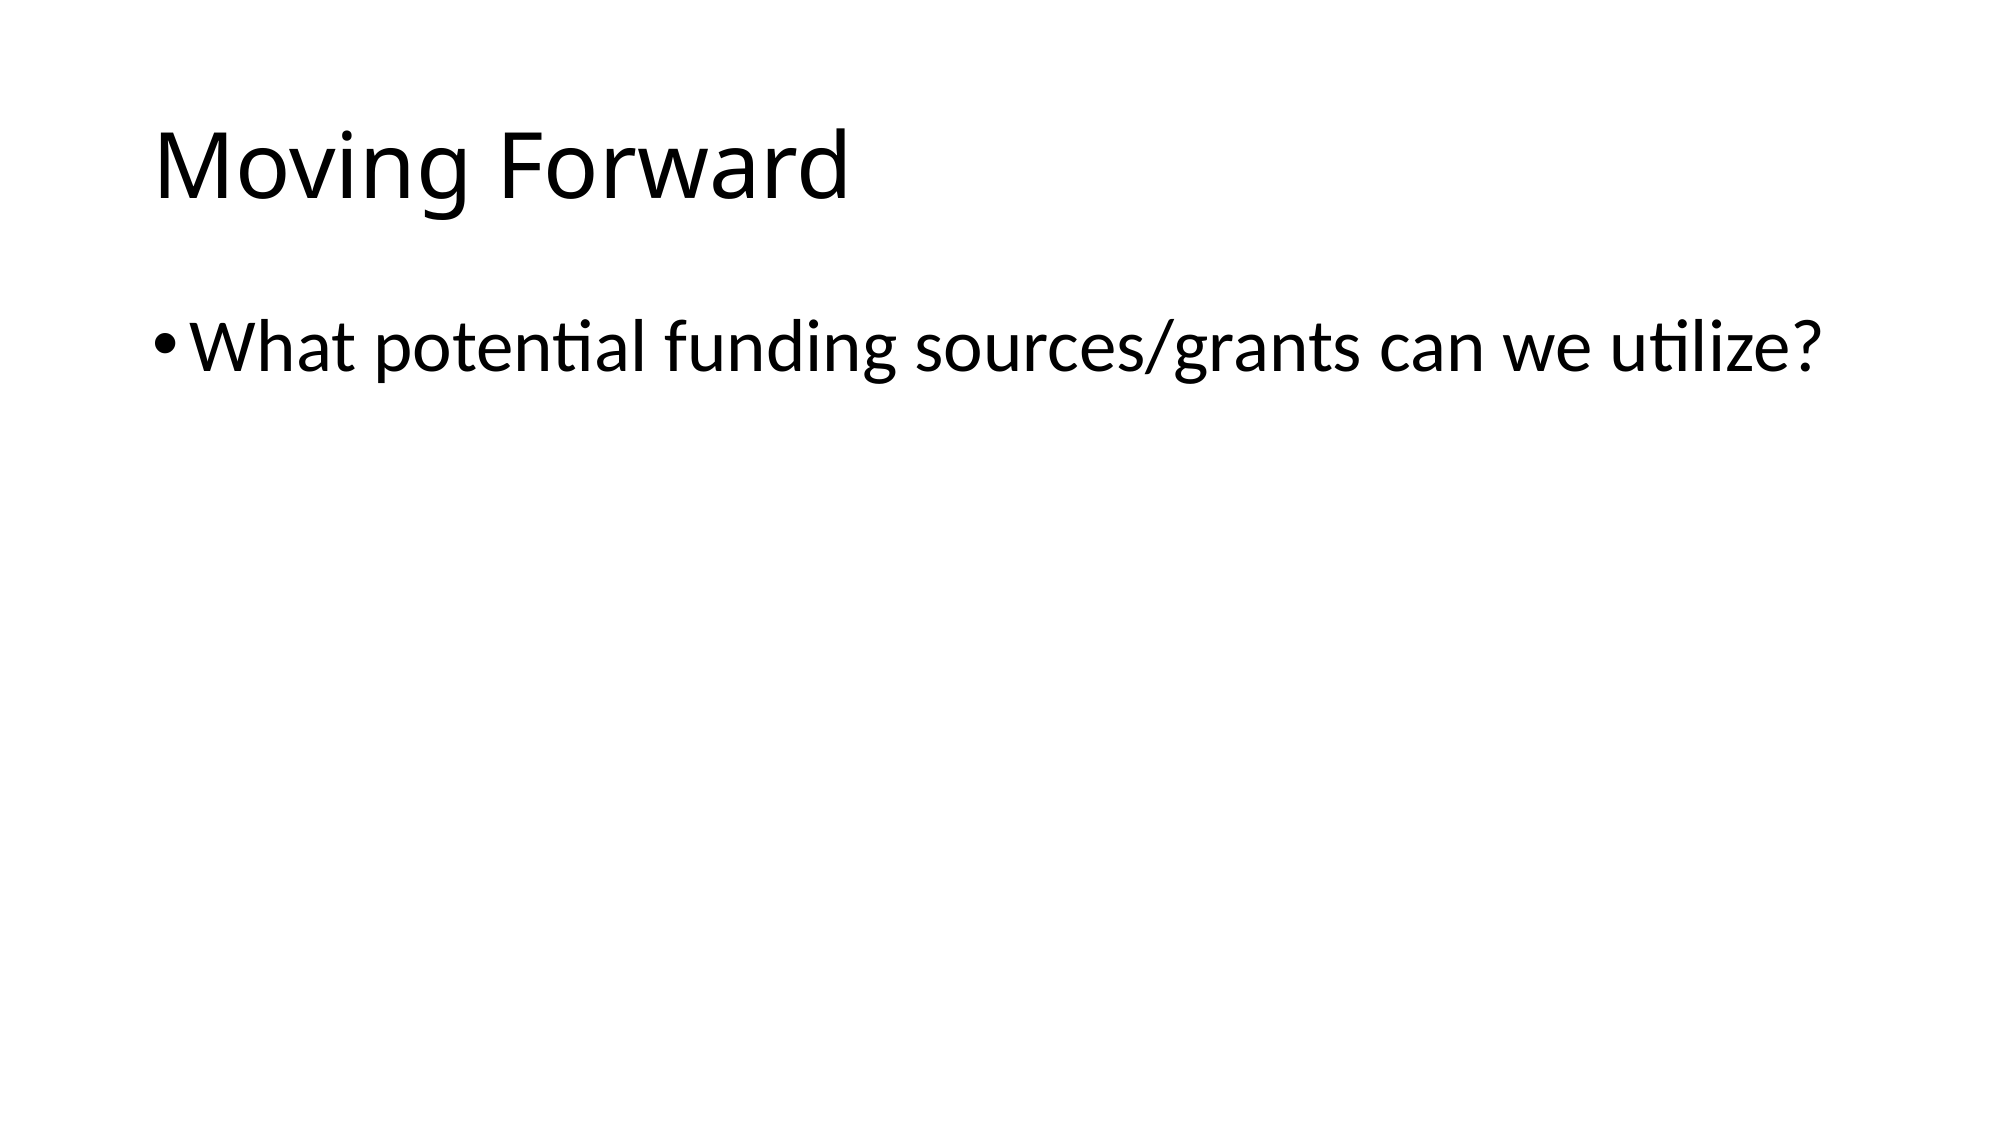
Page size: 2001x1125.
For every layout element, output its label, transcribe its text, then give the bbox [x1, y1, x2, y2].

title Moving Forward [137, 59, 1863, 278]
list What potential funding sources/grants can we utilize? [137, 299, 1863, 1014]
